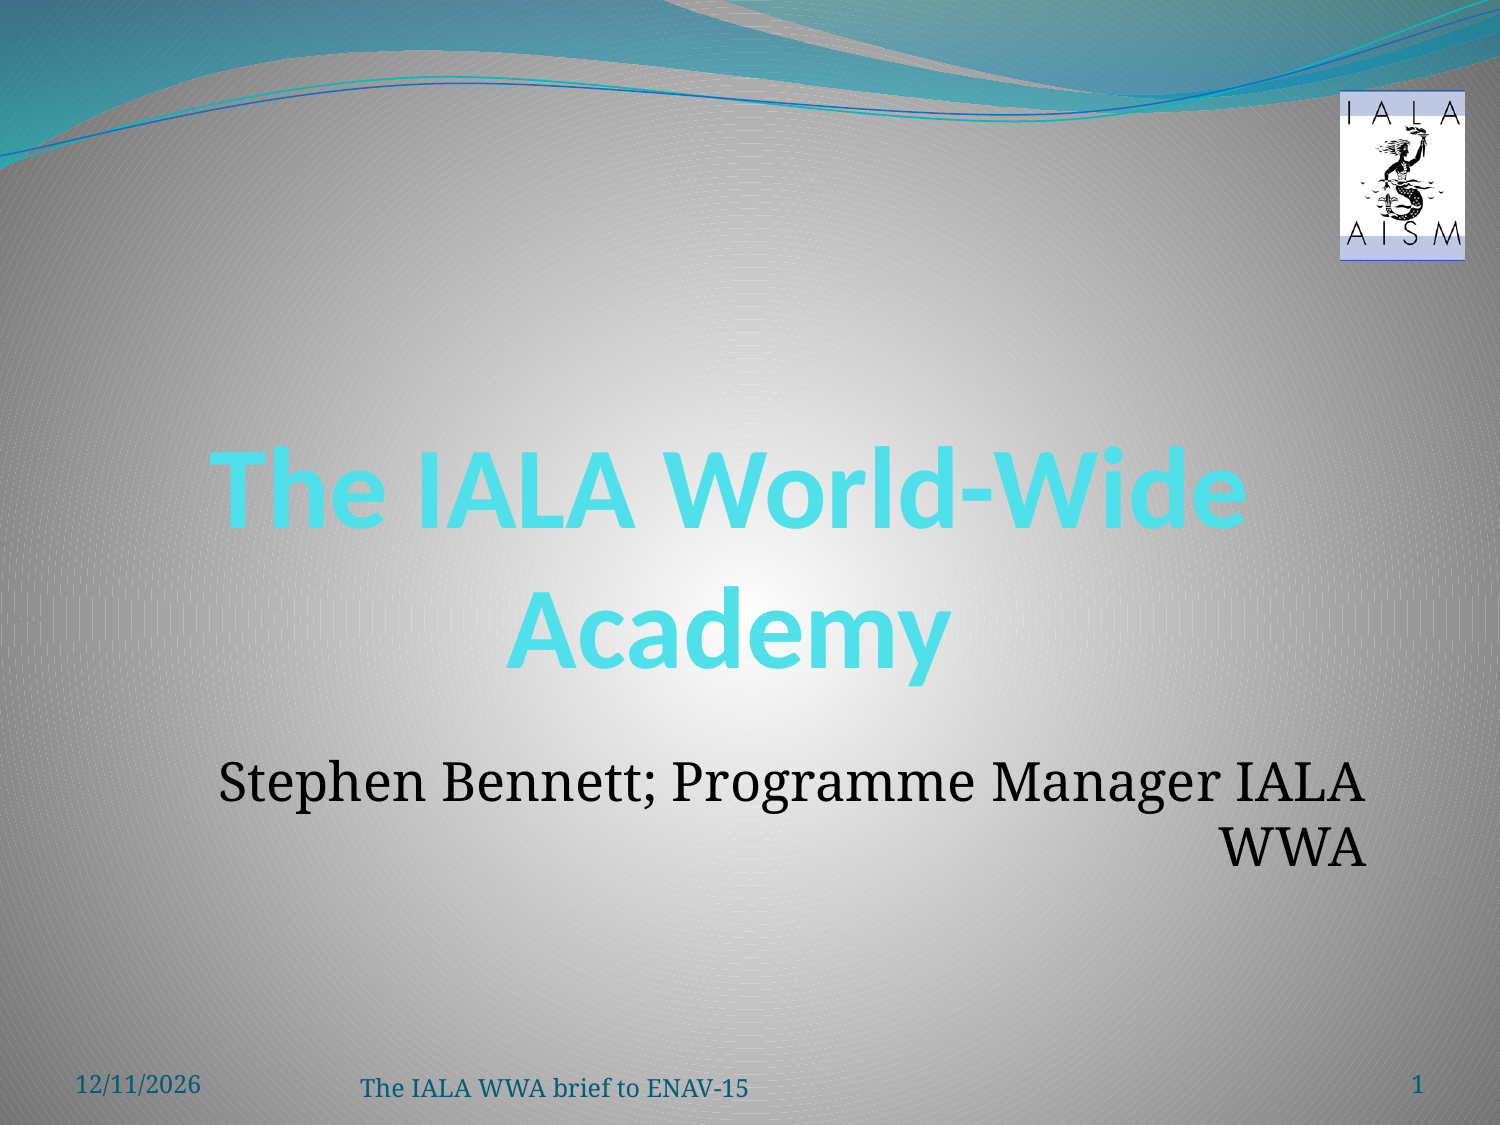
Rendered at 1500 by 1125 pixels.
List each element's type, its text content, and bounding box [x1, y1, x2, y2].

subtitle Stephen Bennett; Programme Manager IALA WWA [88, 739, 1377, 933]
title The IALA World-Wide Academy [87, 224, 1376, 693]
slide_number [75, 1042, 360, 1103]
slide_number 1 [1299, 1042, 1425, 1103]
picture [1340, 90, 1465, 261]
footer The IALA WWA brief to ENAV-15 [360, 1042, 1282, 1103]
